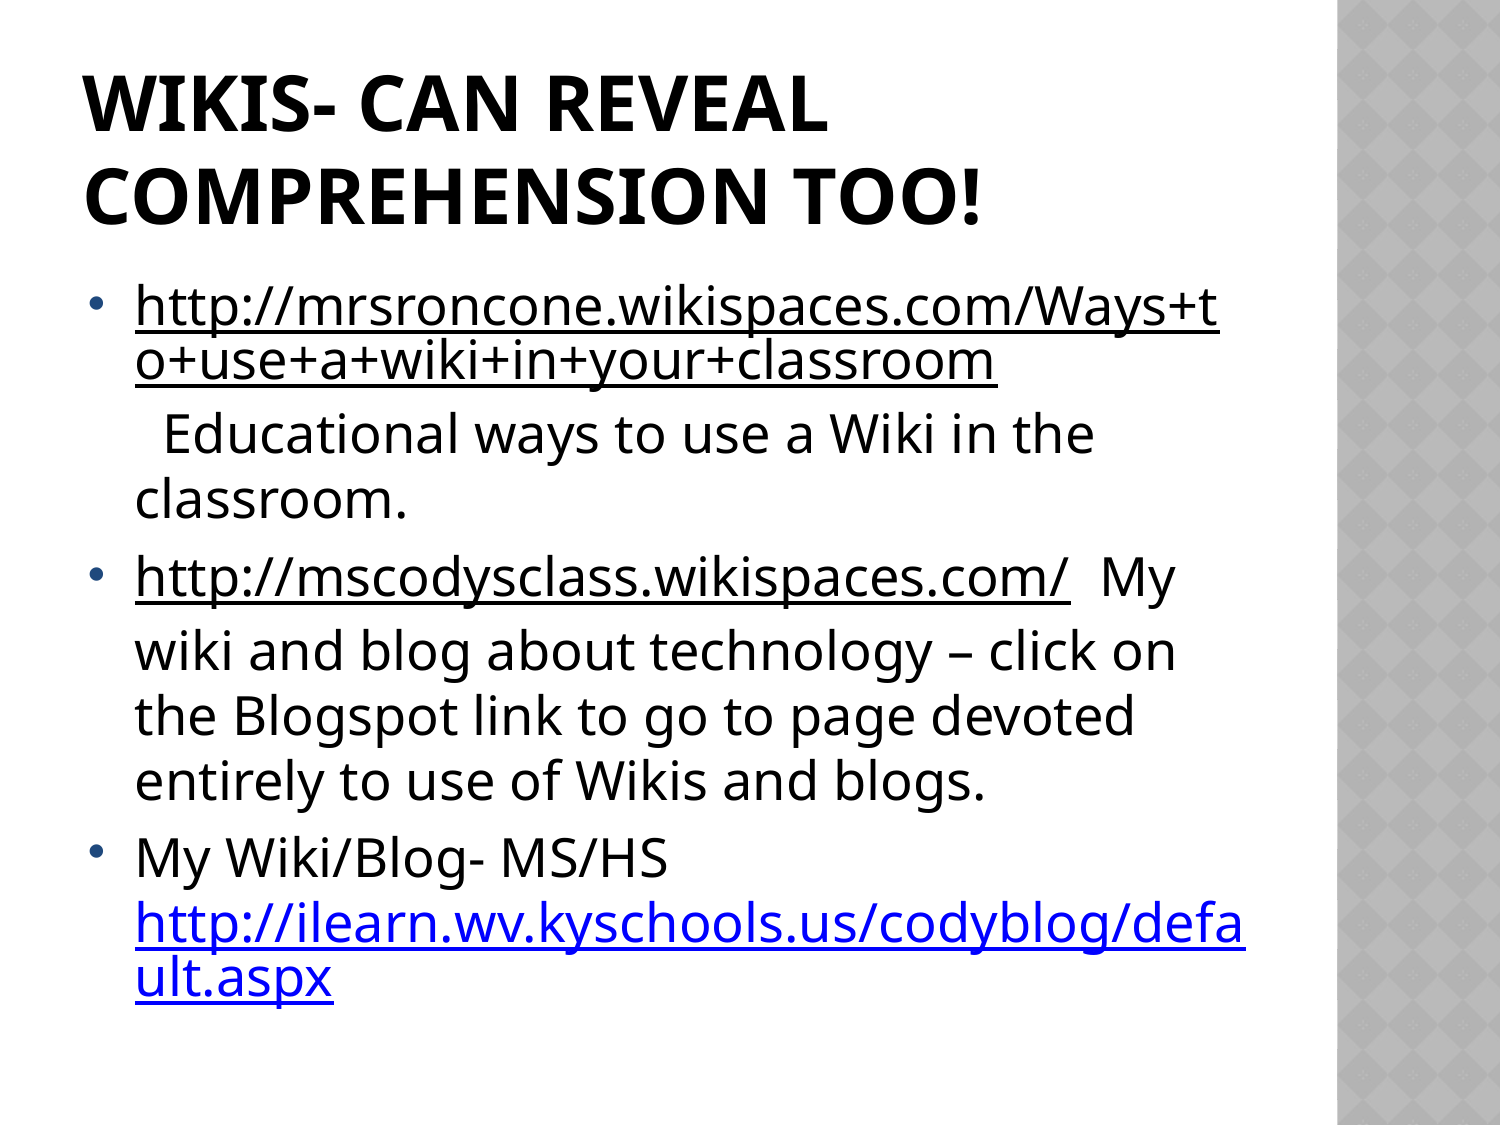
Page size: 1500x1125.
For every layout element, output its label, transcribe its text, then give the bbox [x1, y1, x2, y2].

list http://mrsroncone.wikispaces.com/Ways+to+use+a+wiki+in+your+classroom Educational ways to use a Wiki in the classroom. http://mscodysclass.wikispaces.com/ My wiki and blog about technology – click on the Blogspot link to go to page devoted entirely to use of Wikis and blogs. My Wiki/Blog- MS/HS http://ilearn.wv.kyschools.us/codyblog/default.aspx [75, 264, 1263, 1059]
title Wikis- can reveal comprehension too! [75, 52, 1263, 240]
